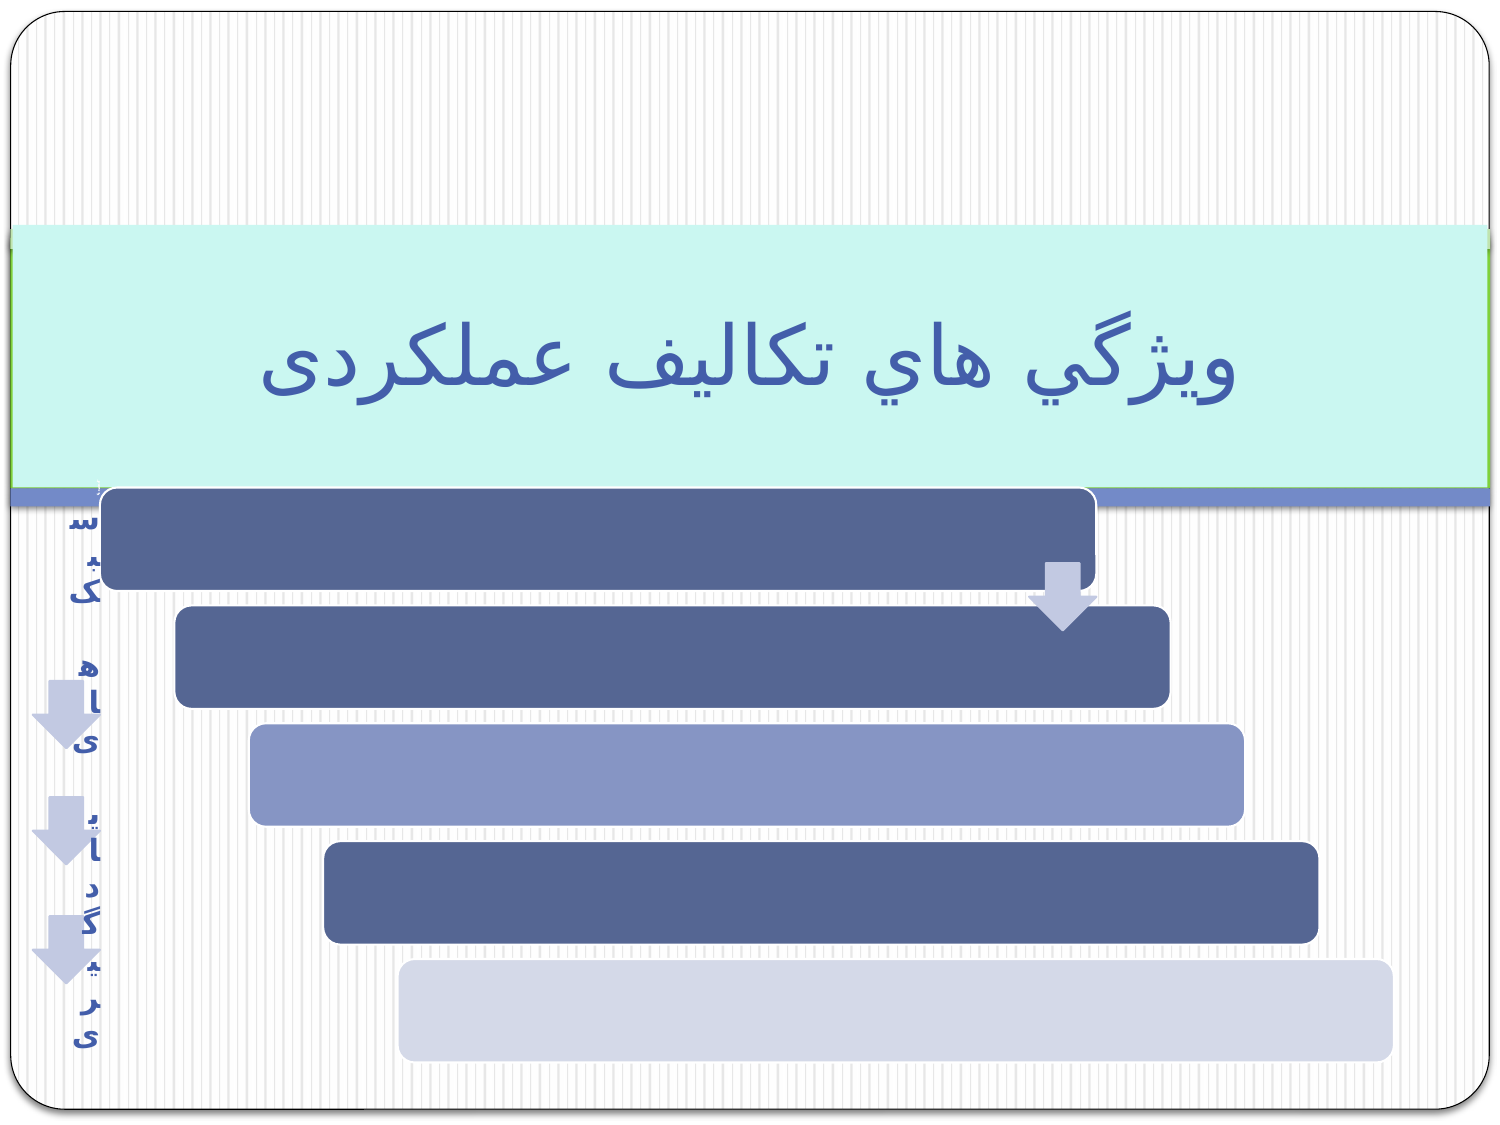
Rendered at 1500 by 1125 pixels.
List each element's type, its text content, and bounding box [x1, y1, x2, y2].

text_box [99, 487, 1395, 1063]
title ويژگي هاي تکالیف عملكردی [12, 224, 1488, 488]
